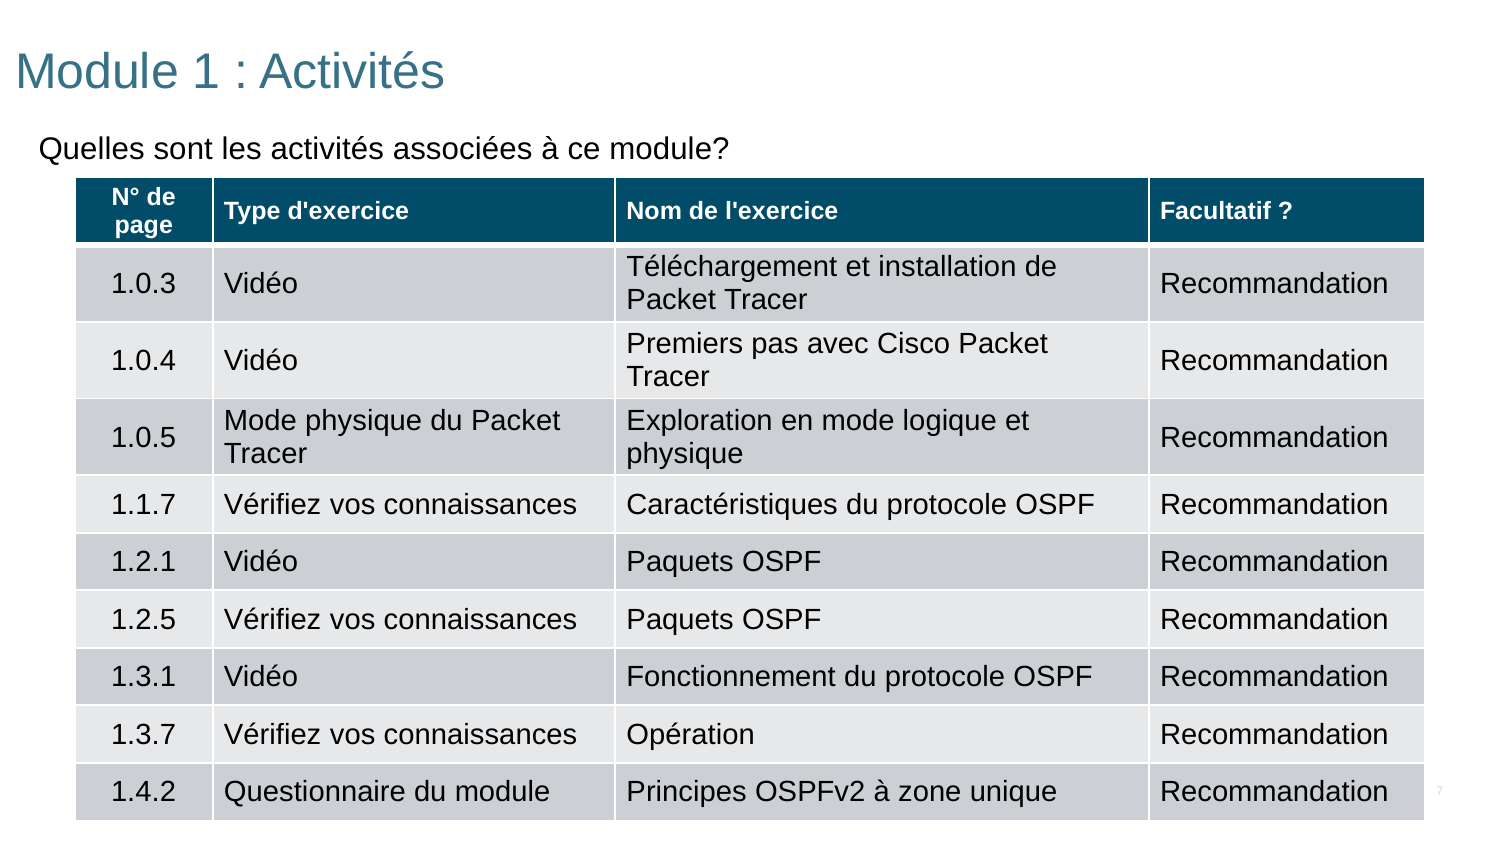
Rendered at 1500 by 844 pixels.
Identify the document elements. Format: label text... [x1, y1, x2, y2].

table_cell Principes OSPFv2 à zone unique [616, 764, 1148, 820]
table_header Nom de l'exercice [616, 178, 1148, 242]
table_cell Paquets OSPF [616, 591, 1148, 647]
table_cell Vérifiez vos connaissances [214, 476, 614, 532]
table_cell Vidéo [214, 649, 614, 704]
table_header Facultatif ? [1150, 178, 1424, 242]
table_cell Caractéristiques du protocole OSPF [616, 476, 1148, 532]
table_cell Paquets OSPF [616, 534, 1148, 589]
table_cell Recommandation [1150, 534, 1424, 589]
table_header N° de page [76, 178, 212, 242]
table_cell Vidéo [214, 323, 614, 398]
table_cell Vérifiez vos connaissances [214, 591, 614, 647]
table_cell 1.3.1 [76, 649, 212, 704]
table_cell Mode physique du Packet Tracer [214, 399, 614, 474]
table_cell Recommandation [1150, 706, 1424, 762]
list Quelles sont les activités associées à ce module? [23, 120, 1450, 178]
table_cell 1.1.7 [76, 476, 212, 532]
table_cell Recommandation [1150, 399, 1424, 474]
table_cell 1.0.3 [76, 248, 212, 321]
table_cell 1.2.1 [76, 534, 212, 589]
table_cell Téléchargement et installation de Packet Tracer [616, 248, 1148, 321]
table_cell Recommandation [1150, 591, 1424, 647]
table_cell Vidéo [214, 248, 614, 321]
table_cell Recommandation [1150, 764, 1424, 820]
table_cell 1.3.7 [76, 706, 212, 762]
table_cell 1.2.5 [76, 591, 212, 647]
table_cell Recommandation [1150, 649, 1424, 704]
table_cell 1.0.4 [76, 323, 212, 398]
table_cell Questionnaire du module [214, 764, 614, 820]
table_cell Recommandation [1150, 476, 1424, 532]
table_cell Opération [616, 706, 1148, 762]
table_cell 1.4.2 [76, 764, 212, 820]
table_cell Vidéo [214, 534, 614, 589]
table_cell 1.0.5 [76, 399, 212, 474]
table_cell Premiers pas avec Cisco Packet Tracer [616, 323, 1148, 398]
title Module 1 : Activités [0, 6, 1500, 131]
table_cell Fonctionnement du protocole OSPF [616, 649, 1148, 704]
table_cell Recommandation [1150, 323, 1424, 398]
table_cell Exploration en mode logique et physique [616, 399, 1148, 474]
table_cell Vérifiez vos connaissances [214, 706, 614, 762]
table_cell Recommandation [1150, 248, 1424, 321]
table_header Type d'exercice [214, 178, 614, 242]
